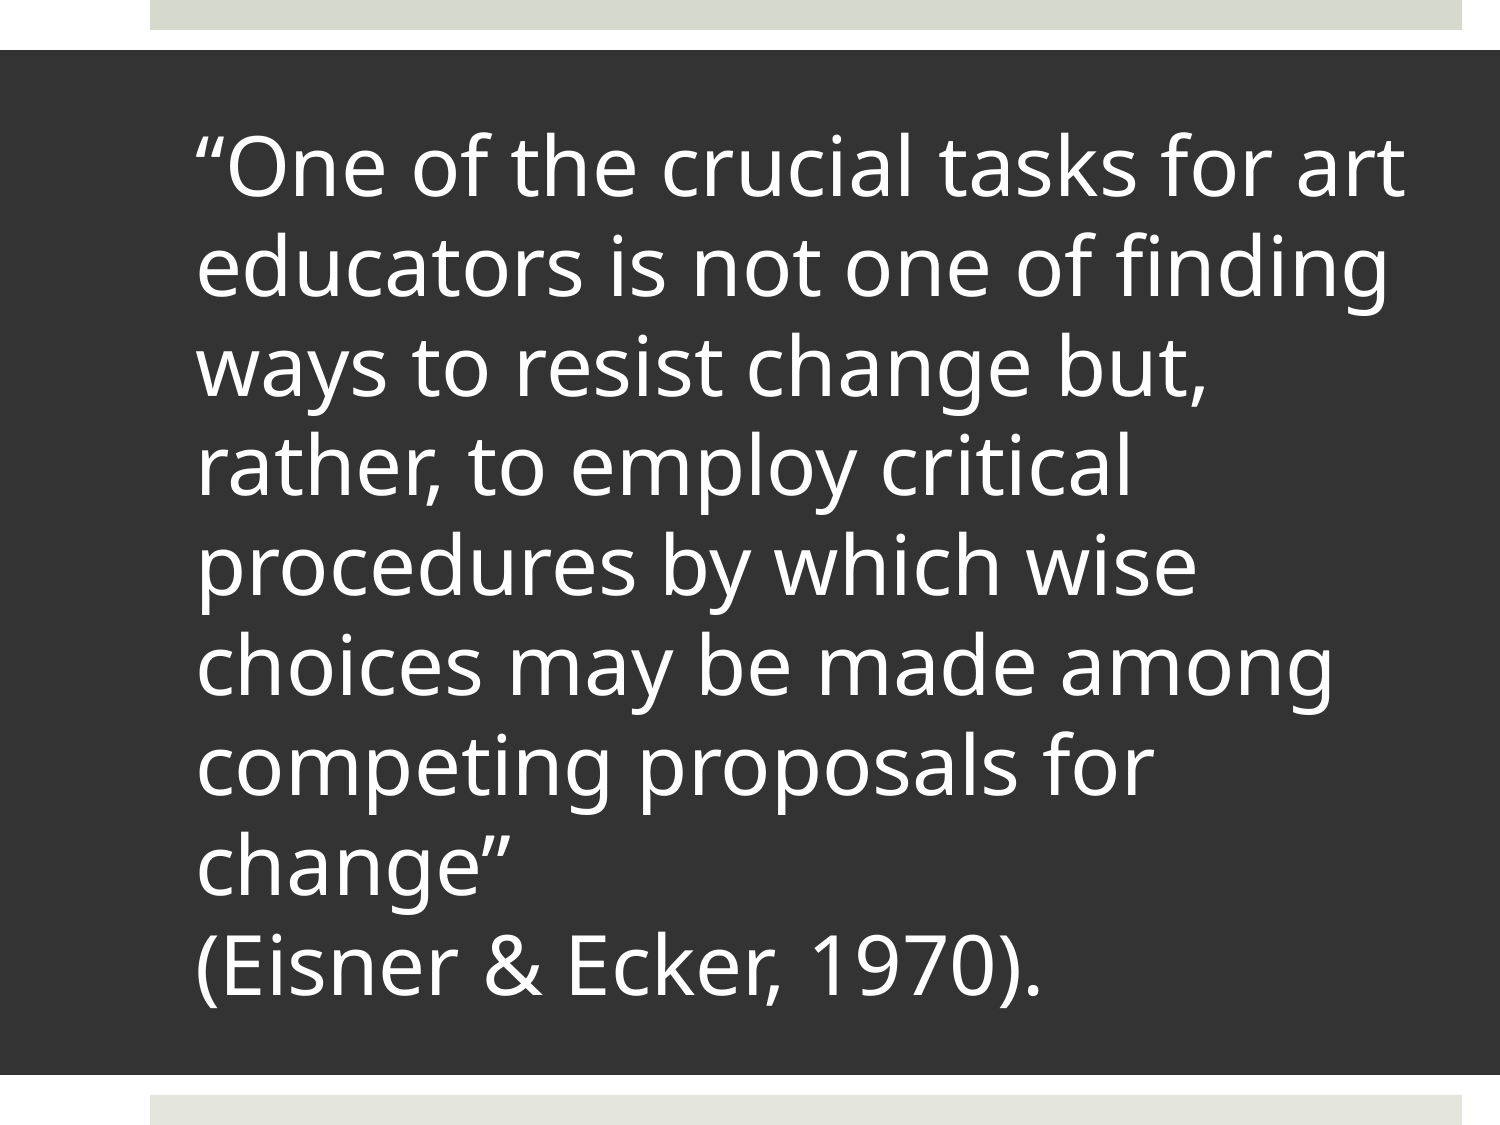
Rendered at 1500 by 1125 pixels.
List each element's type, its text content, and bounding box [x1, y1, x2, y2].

title “One of the crucial tasks for art educators is not one of finding ways to resist change but, rather, to employ critical procedures by which wise choices may be made among competing proposals for change” (Eisner & Ecker, 1970). [0, 50, 1500, 1075]
